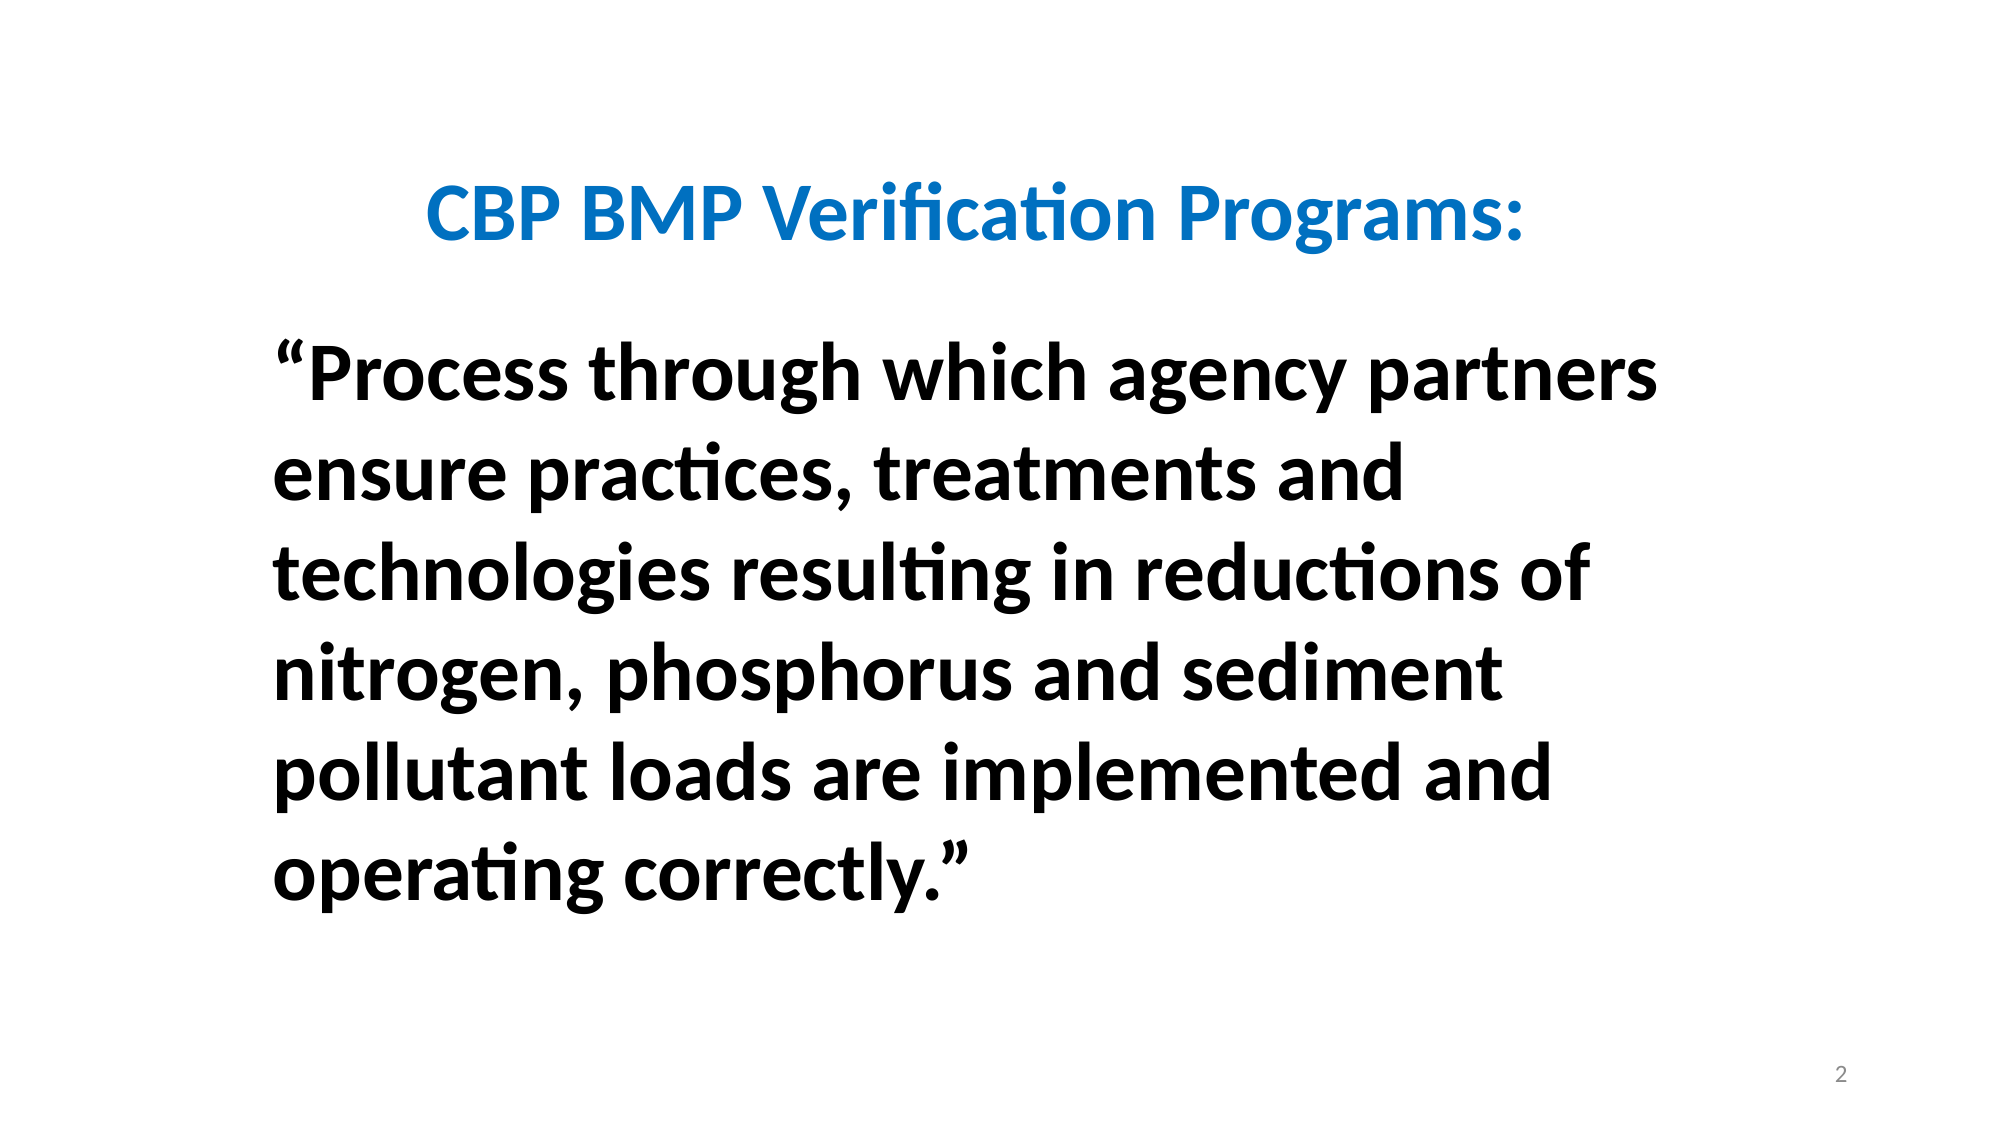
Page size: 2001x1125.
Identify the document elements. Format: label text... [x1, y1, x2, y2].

text_box CBP BMP Verification Programs: “Process through which agency partners ensure practices, treatments and technologies resulting in reductions of nitrogen, phosphorus and sediment pollutant loads are implemented and operating correctly.” [257, 149, 1696, 925]
slide_number 2 [1412, 1042, 1863, 1103]
